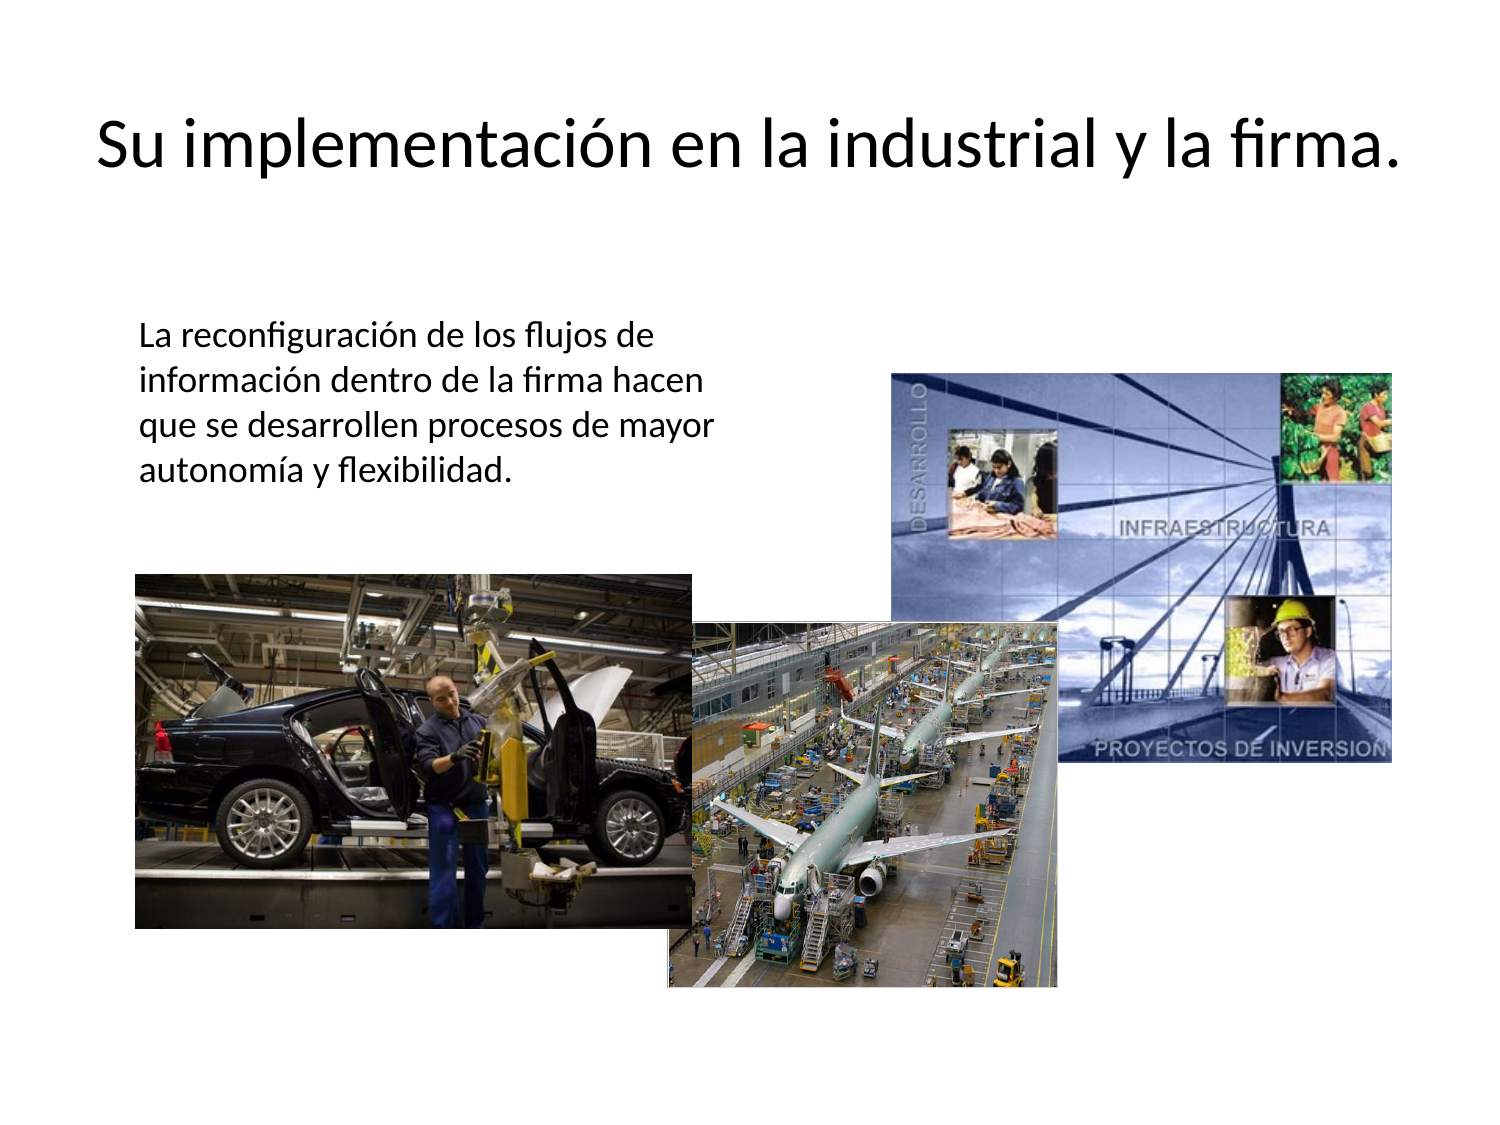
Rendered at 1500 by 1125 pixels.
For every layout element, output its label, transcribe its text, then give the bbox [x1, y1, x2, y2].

title Su implementación en la industrial y la firma. [75, 45, 1425, 233]
text_box La reconfiguración de los flujos de información dentro de la firma hacen que se desarrollen procesos de mayor autonomía y flexibilidad. [123, 302, 739, 498]
picture [135, 373, 1392, 988]
